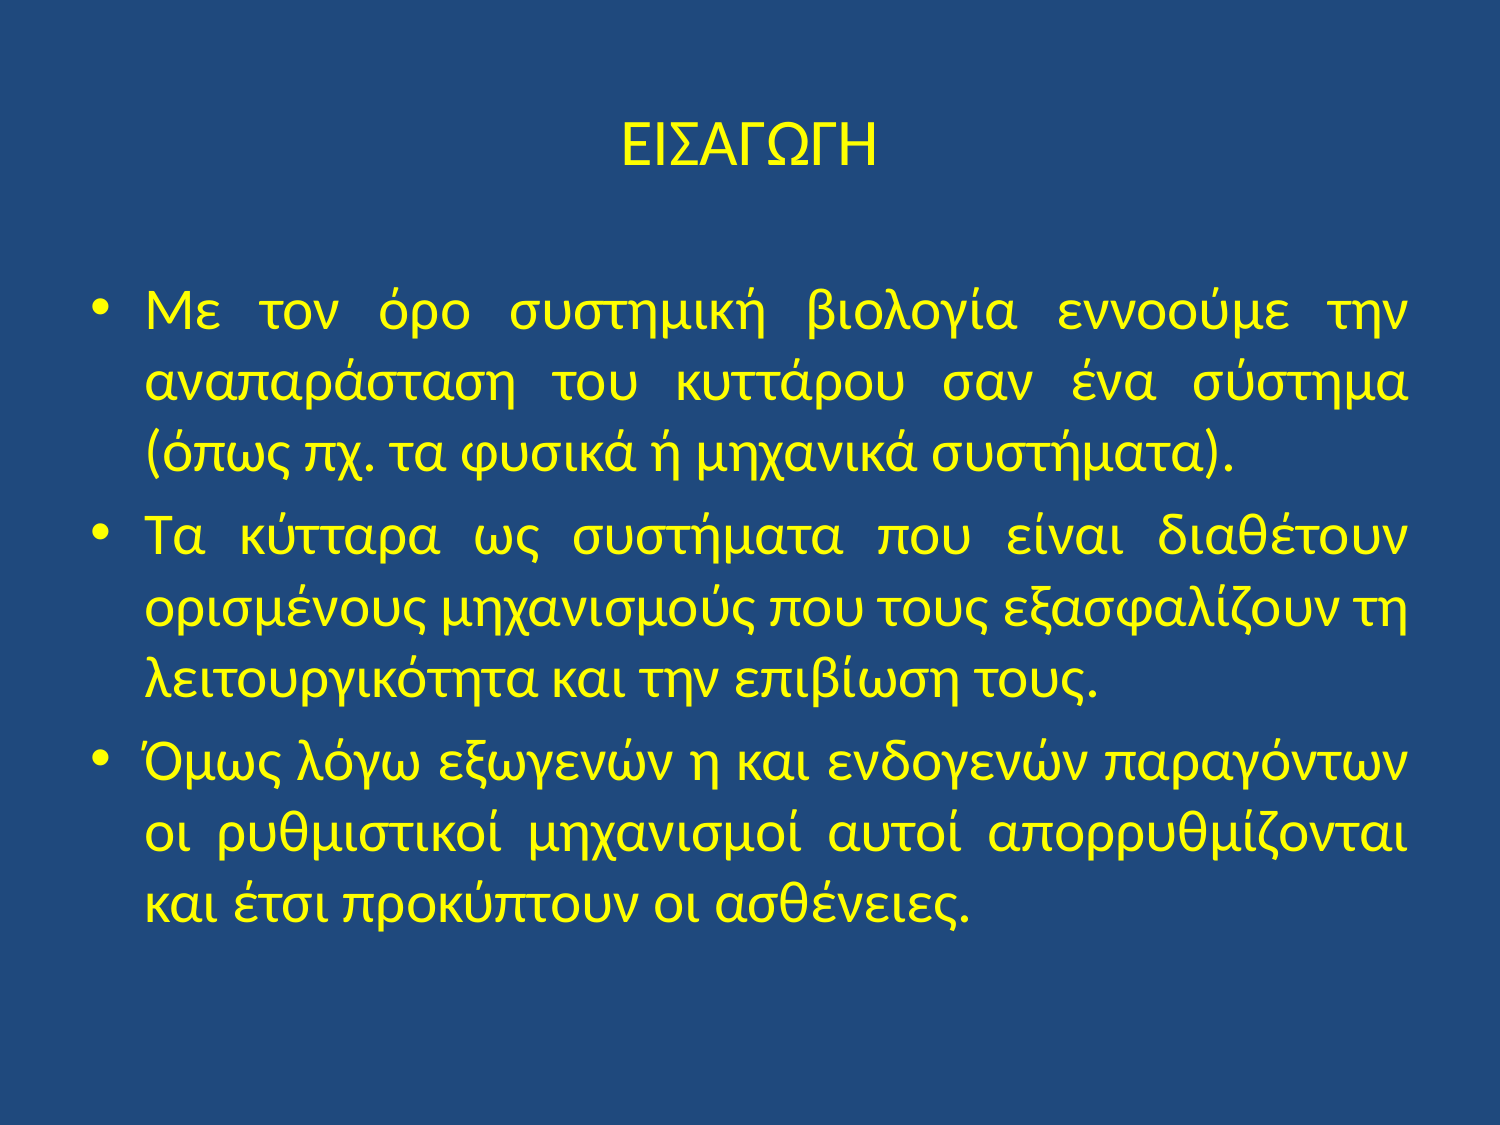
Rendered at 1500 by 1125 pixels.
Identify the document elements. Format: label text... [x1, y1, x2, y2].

title ΕΙΣΑΓΩΓΗ [75, 45, 1425, 233]
list Με τον όρο συστημική βιολογία εννοούμε την αναπαράσταση του κυττάρου σαν ένα σύστημα (όπως πχ. τα φυσικά ή μηχανικά συστήματα). Τα κύτταρα ως συστήματα που είναι διαθέτουν ορισμένους μηχανισμούς που τους εξασφαλίζουν τη λειτουργικότητα και την επιβίωση τους. Όμως λόγω εξωγενών η και ενδογενών παραγόντων οι ρυθμιστικοί μηχανισμοί αυτοί απορρυθμίζονται και έτσι προκύπτουν οι ασθένειες. [75, 262, 1425, 1005]
